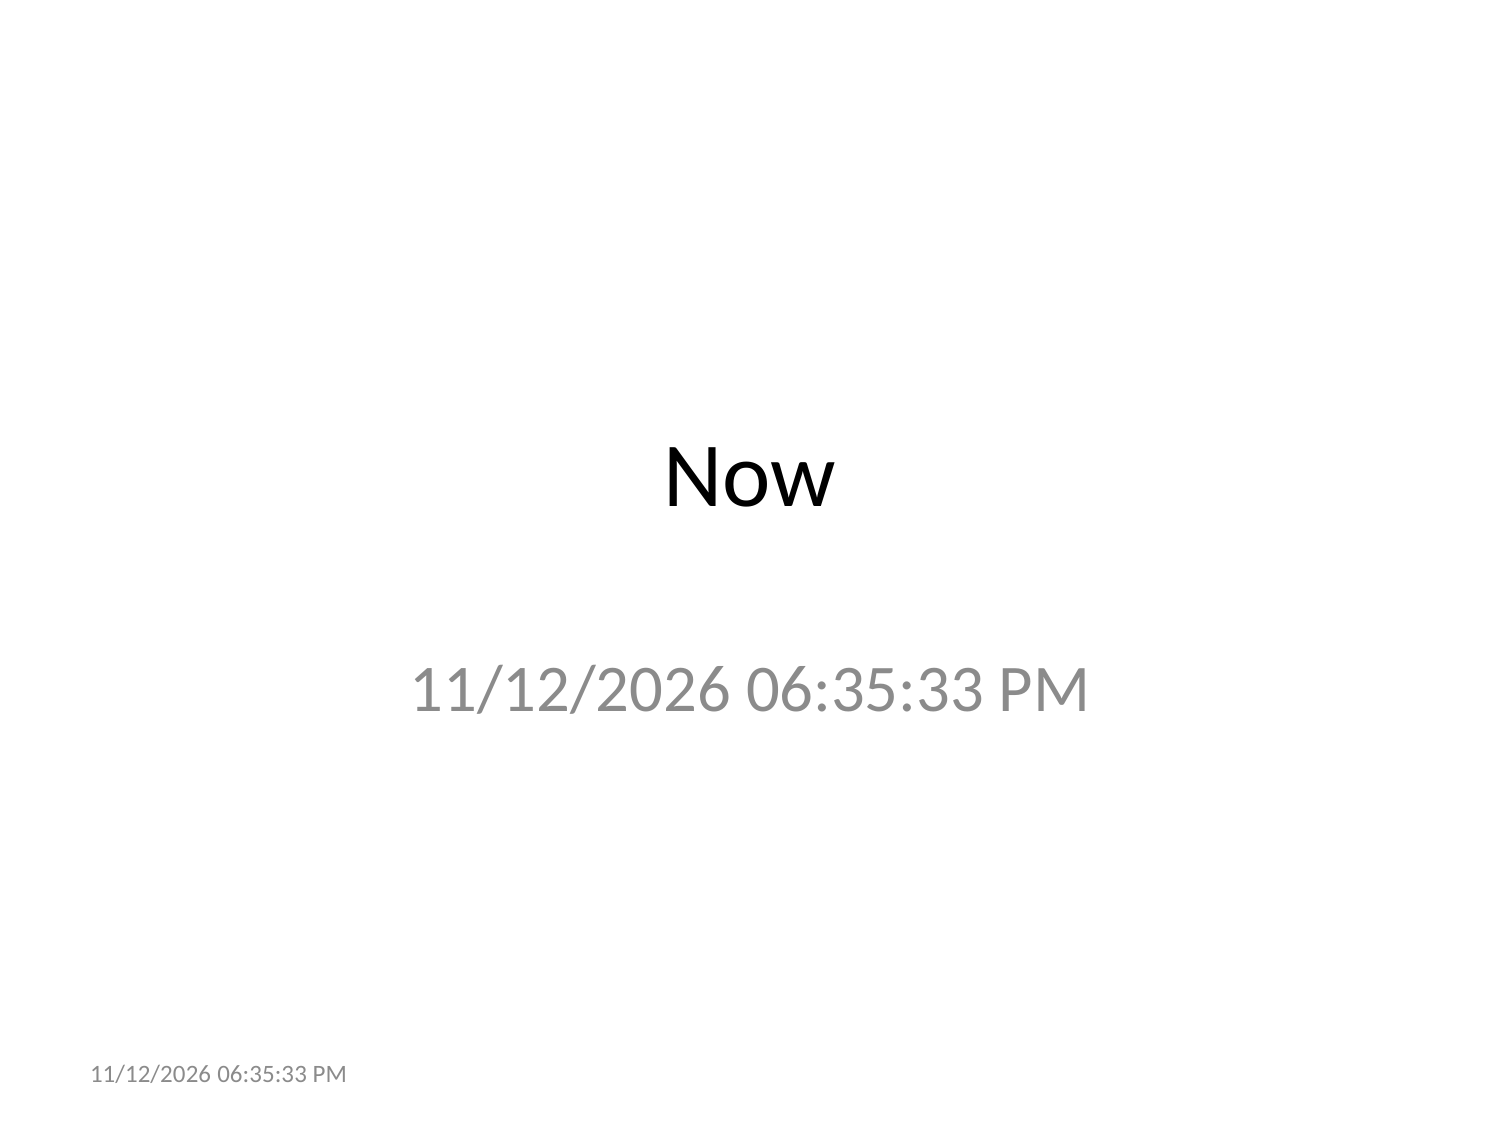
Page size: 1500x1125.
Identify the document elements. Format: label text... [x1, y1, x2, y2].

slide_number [75, 1042, 425, 1103]
title Now [112, 349, 1388, 591]
subtitle 2011-12-19 10:20:04 AM [225, 637, 1275, 925]
